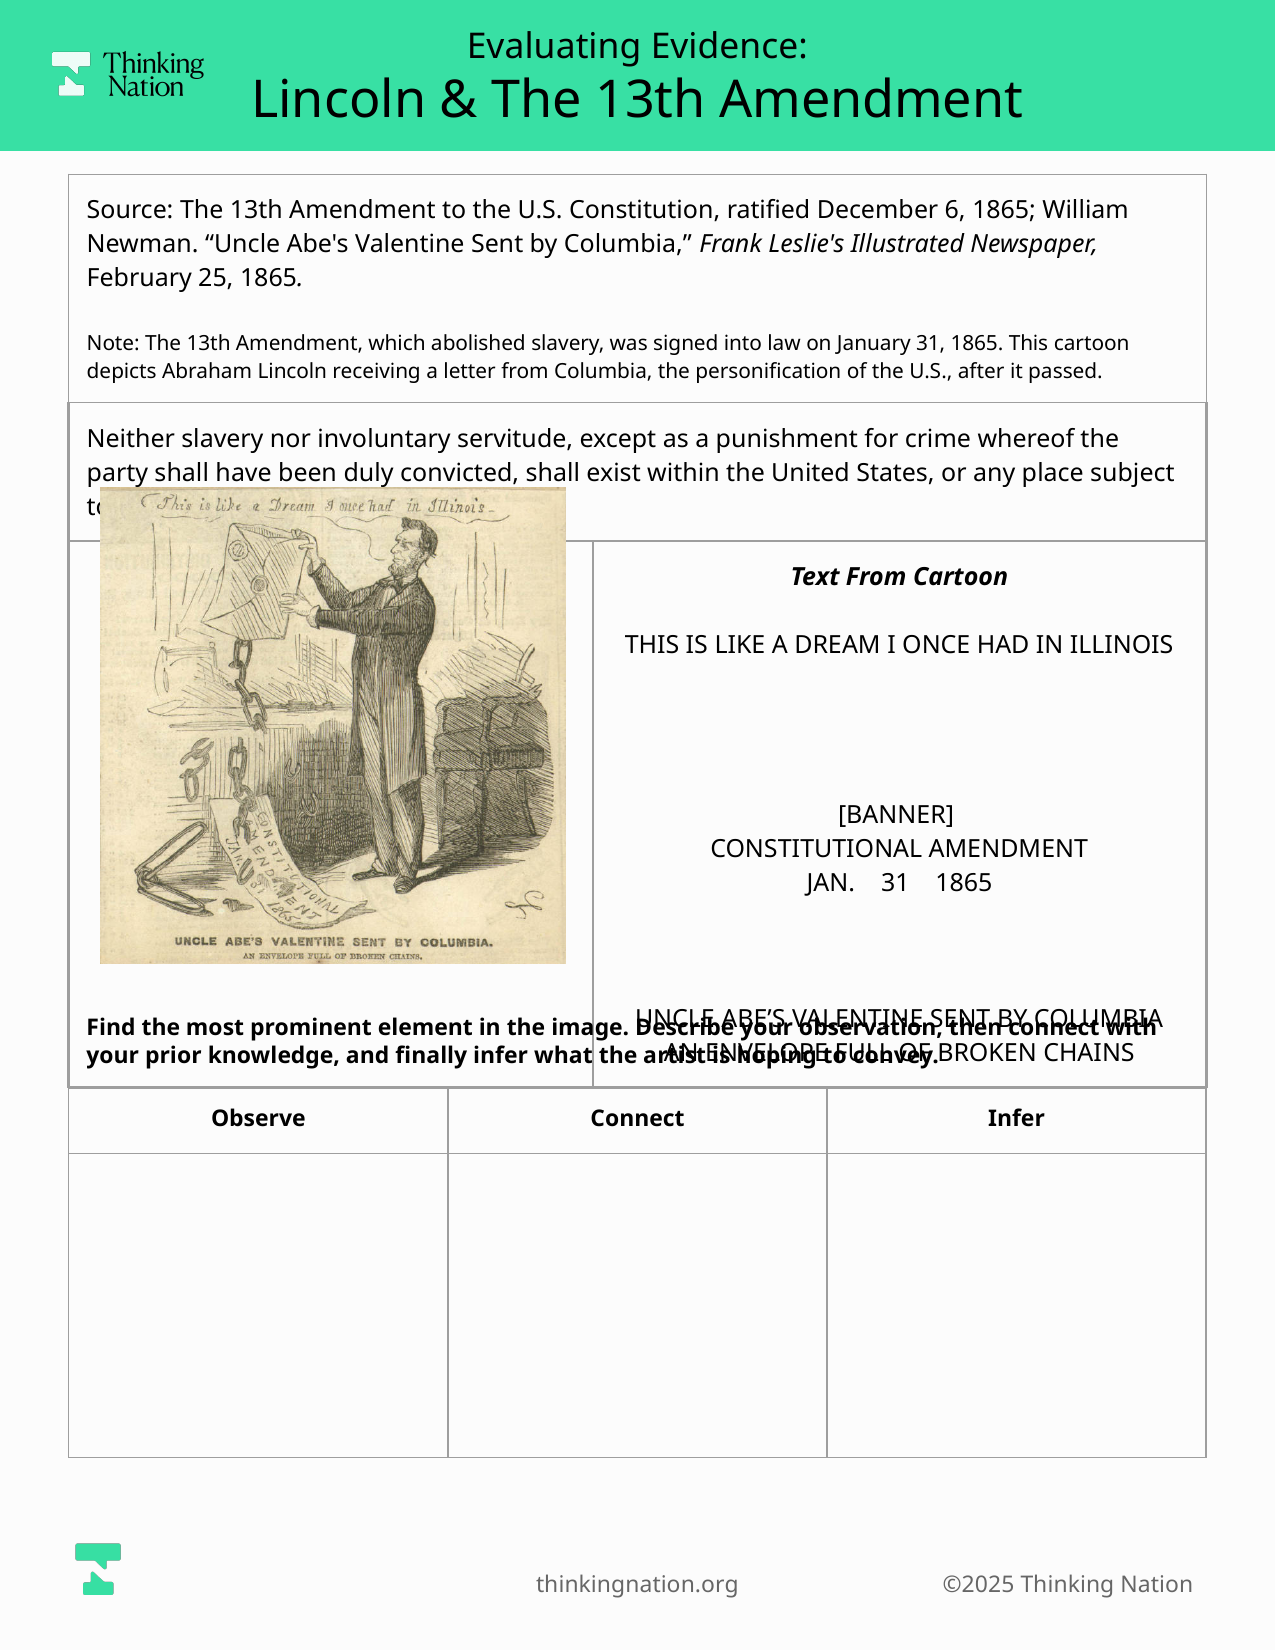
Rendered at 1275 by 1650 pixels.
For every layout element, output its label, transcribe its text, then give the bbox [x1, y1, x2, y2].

table_cell [449, 1154, 826, 1457]
picture [62, 1533, 134, 1605]
table_header Connect [449, 1089, 826, 1153]
text_box ©2025 Thinking Nation [907, 1553, 1210, 1605]
table_cell [828, 1154, 1205, 1457]
table_cell Neither slavery nor involuntary servitude, except as a punishment for crime whereof the party shall have been duly convicted, shall exist within the United States, or any place subject to their jurisdiction. [70, 403, 1205, 540]
table_cell Text From Cartoon THIS IS LIKE A DREAM I ONCE HAD IN ILLINOIS [BANNER] CONSTITUTIONAL AMENDMENT JAN. 31 1865 UNCLE ABE’S VALENTINE SENT BY COLUMBIA AN ENVELOPE FULL OF BROKEN CHAINS [594, 542, 1205, 998]
text_box Find the most prominent element in the image. Describe your observation, then connect with your prior knowledge, and finally infer what the artist is hoping to convey. [72, 998, 1210, 1521]
text_box Evaluating Evidence: Lincoln & The 13th Amendment [0, 0, 1275, 151]
picture [35, 37, 210, 110]
table_header Infer [828, 1089, 1205, 1153]
table_cell [70, 542, 592, 1086]
table_header Observe [69, 1089, 447, 1153]
table_cell [69, 1154, 447, 1457]
table_header Source: The 13th Amendment to the U.S. Constitution, ratified December 6, 1865; William Newman. “Uncle Abe's Valentine Sent by Columbia,” Frank Leslie's Illustrated Newspaper, February 25, 1865. Note: The 13th Amendment, which abolished slavery, was signed into law on January 31, 1865. This cartoon depicts Abraham Lincoln receiving a letter from Columbia, the personification of the U.S., after it passed. [69, 175, 1206, 402]
picture [100, 487, 566, 965]
text_box thinkingnation.org [486, 1553, 789, 1605]
